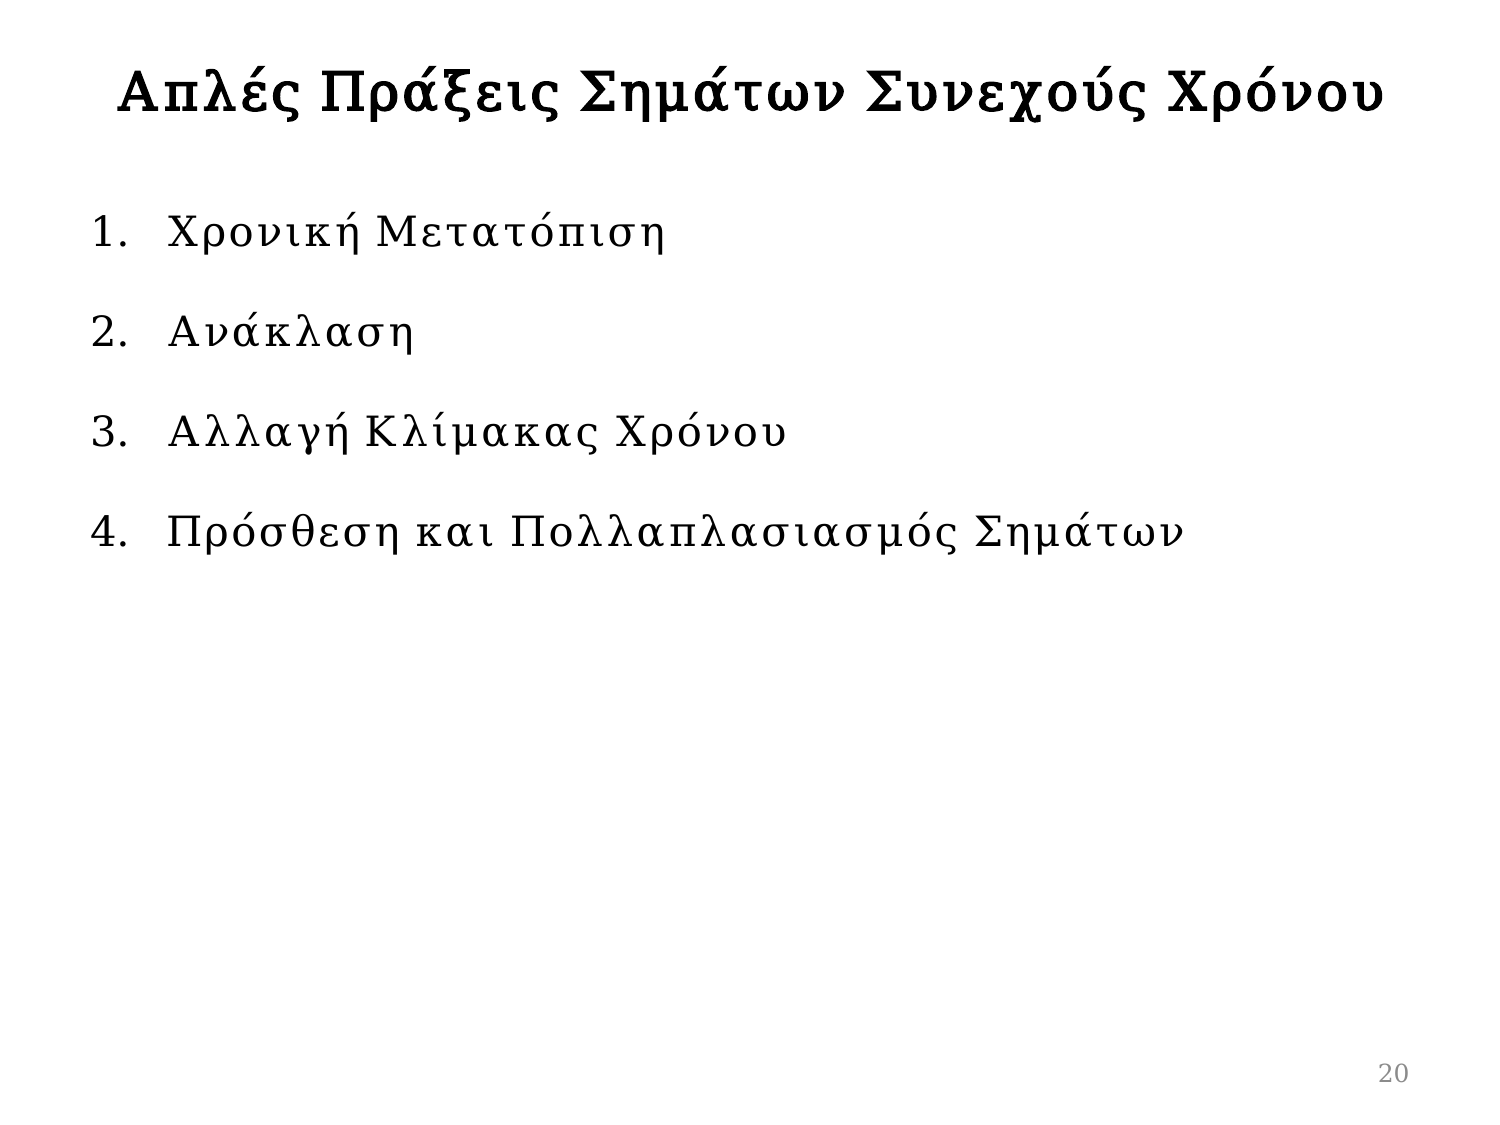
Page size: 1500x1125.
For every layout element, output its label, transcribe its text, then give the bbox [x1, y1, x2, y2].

list Χρονική Μετατόπιση Ανάκλαση Αλλαγή Κλίμακας Χρόνου Πρόσθεση και Πολλαπλασιασμός Σημάτων [75, 172, 1425, 1071]
slide_number 20 [1222, 1042, 1425, 1103]
title Απλές Πράξεις Σημάτων Συνεχούς Χρόνου [75, 19, 1425, 159]
